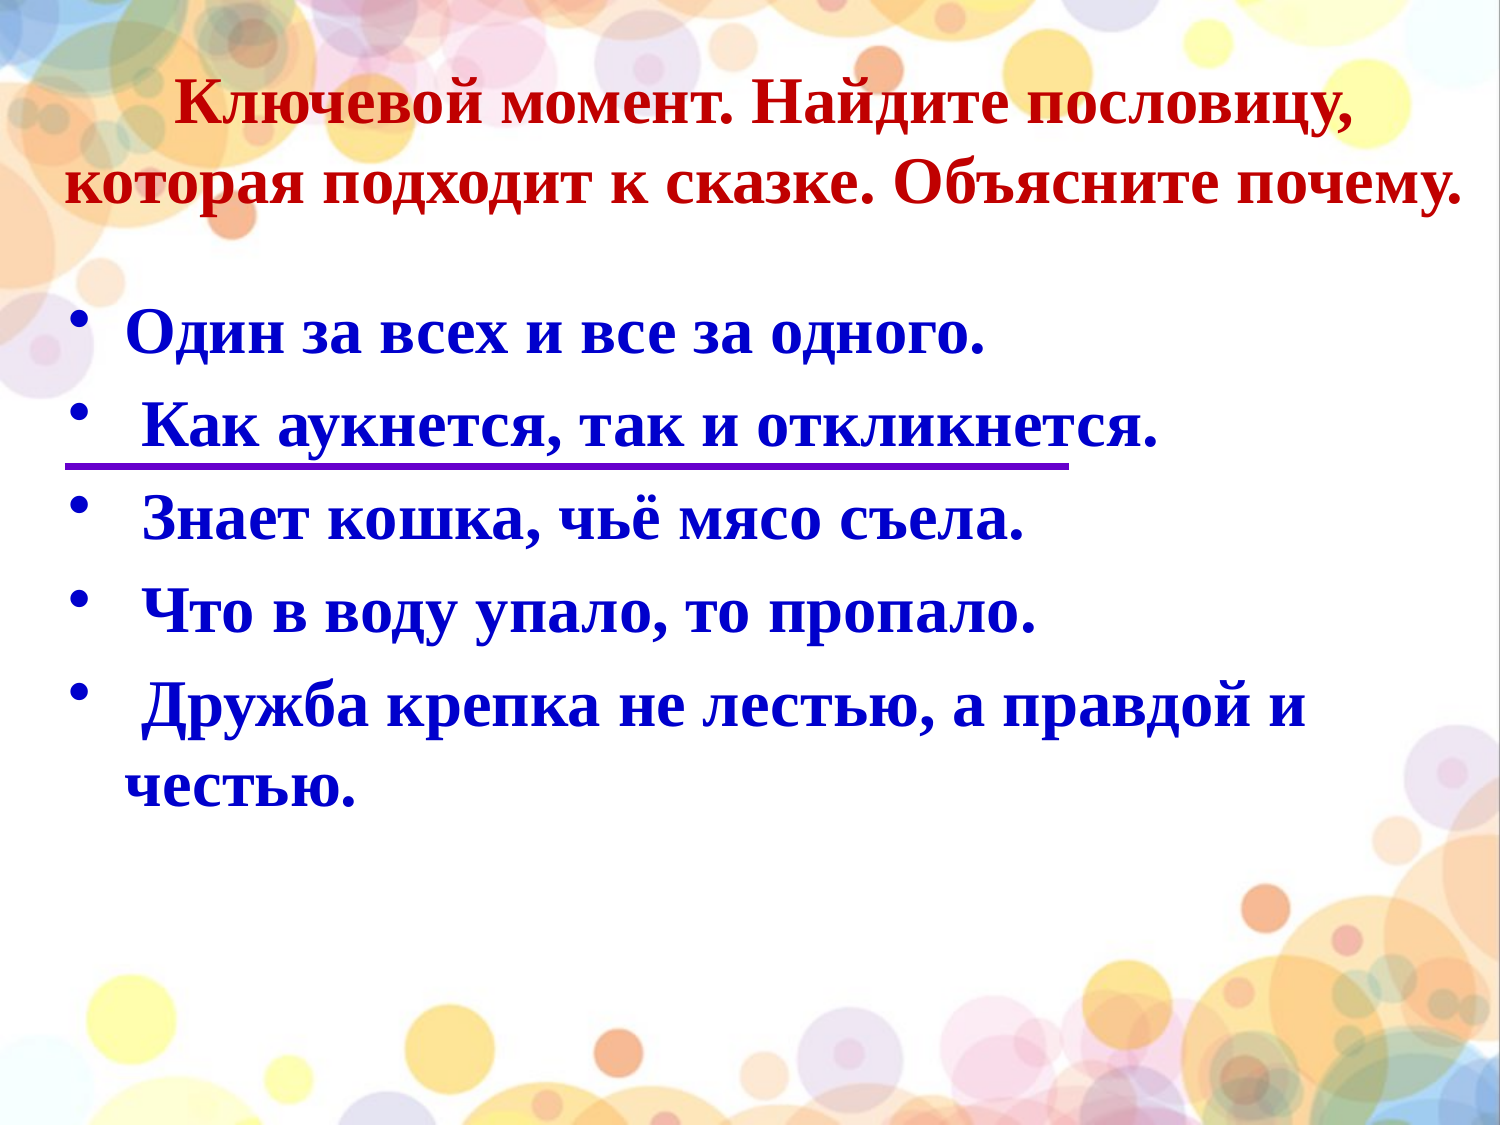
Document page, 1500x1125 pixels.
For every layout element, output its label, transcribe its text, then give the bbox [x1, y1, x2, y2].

list Один за всех и все за одного. Как аукнется, так и откликнется. Знает кошка, чьё мясо съела. Что в воду упало, то пропало. Дружба крепка не лестью, а правдой и честью. [52, 278, 1448, 1022]
title Ключевой момент. Найдите пословицу, которая подходит к сказке. Объясните почему. [29, 42, 1500, 231]
